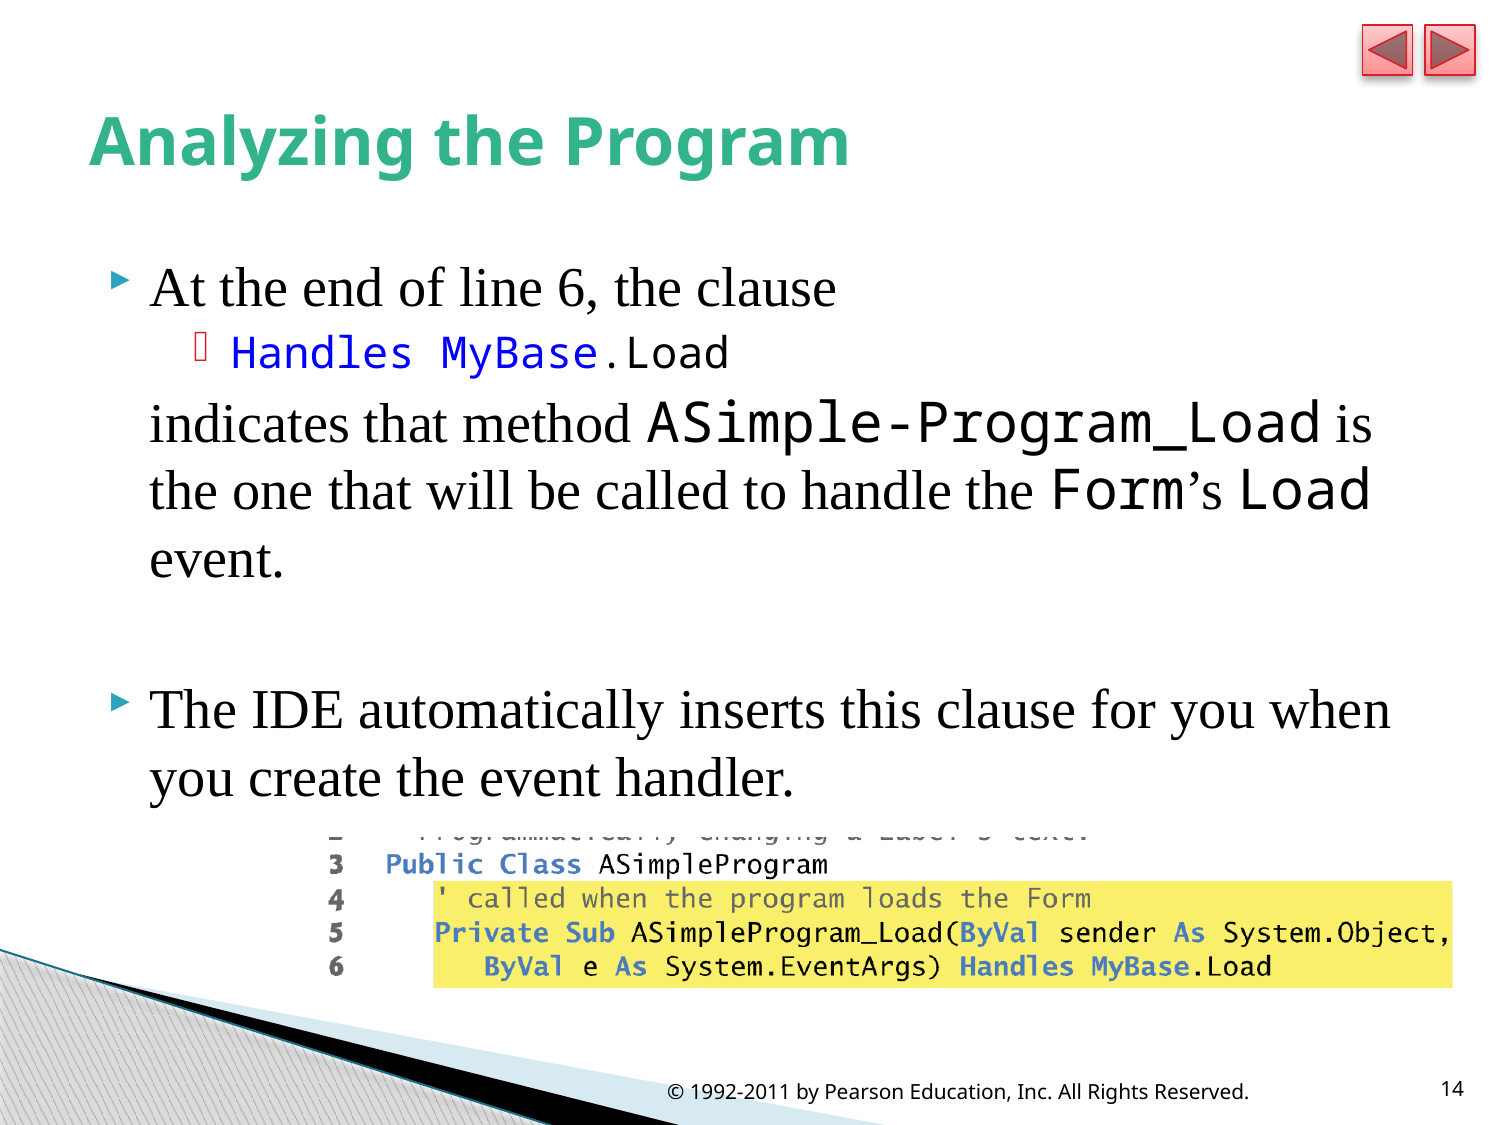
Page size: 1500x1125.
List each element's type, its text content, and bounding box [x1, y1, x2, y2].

slide_number 14 [1418, 1051, 1479, 1112]
title Analyzing the Program [75, 45, 1425, 233]
list At the end of line 6, the clause Handles MyBase.Load indicates that method ASimple-Program_Load is the one that will be called to handle the Form’s Load event. The IDE automatically inserts this clause for you when you create the event handler. [74, 242, 1426, 986]
footer © 1992-2011 by Pearson Education, Inc. All Rights Reserved. [612, 1051, 1305, 1112]
picture [299, 837, 1458, 988]
